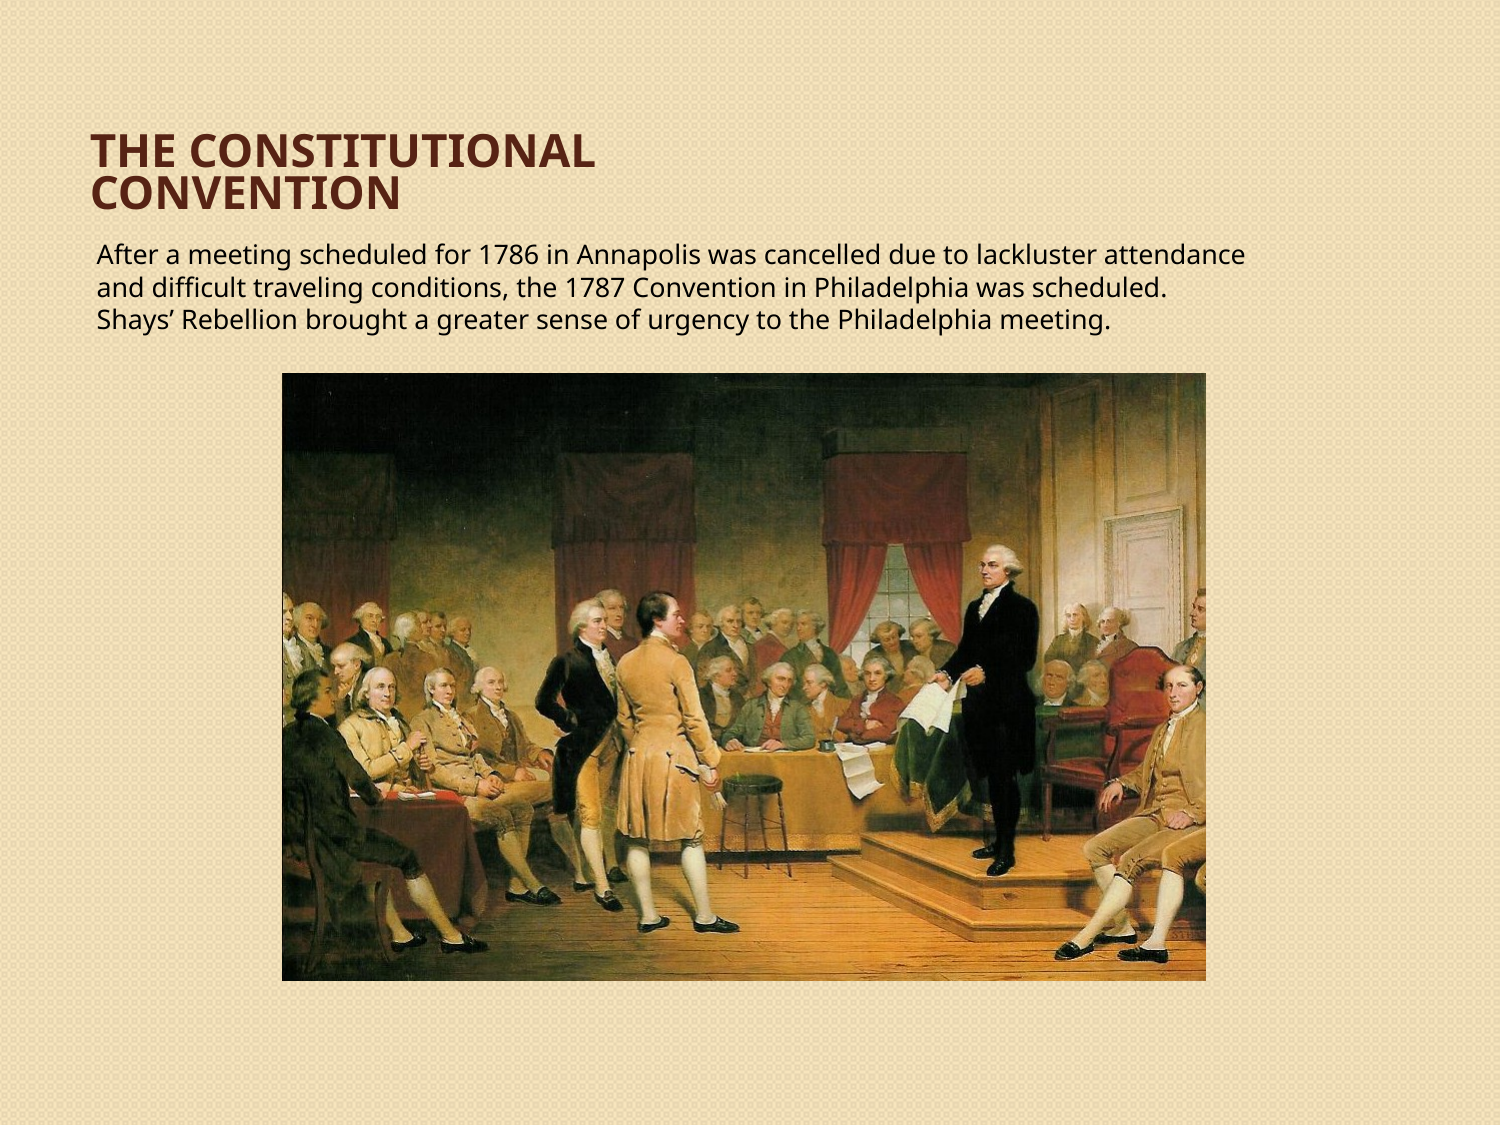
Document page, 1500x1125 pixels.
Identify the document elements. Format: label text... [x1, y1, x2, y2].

title The Constitutional Convention [75, 35, 700, 227]
list After a meeting scheduled for 1786 in Annapolis was cancelled due to lackluster attendance and difficult traveling conditions, the 1787 Convention in Philadelphia was scheduled. Shays’ Rebellion brought a greater sense of urgency to the Philadelphia meeting. [75, 230, 1263, 346]
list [281, 373, 1206, 982]
